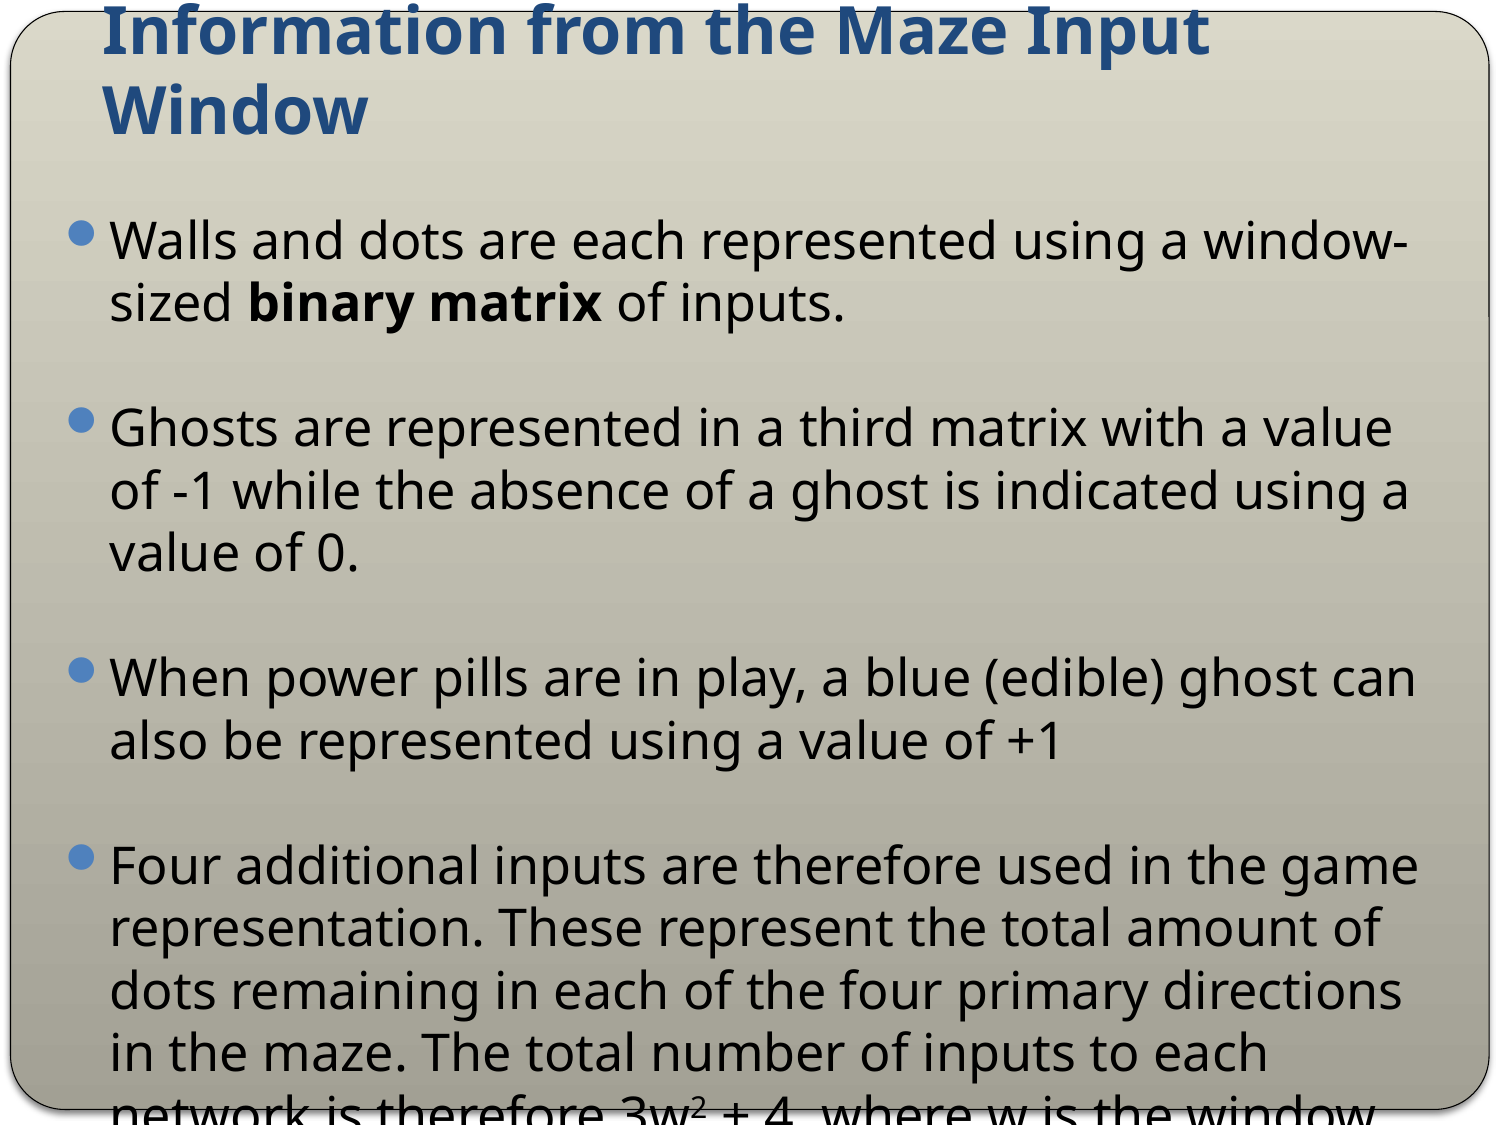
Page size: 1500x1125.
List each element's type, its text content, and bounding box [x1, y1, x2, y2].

list Walls and dots are each represented using a window-sized binary matrix of inputs. Ghosts are represented in a third matrix with a value of -1 while the absence of a ghost is indicated using a value of 0. When power pills are in play, a blue (edible) ghost can also be represented using a value of +1 Four additional inputs are therefore used in the game representation. These represent the total amount of dots remaining in each of the four primary directions in the maze. The total number of inputs to each network is therefore 3w2 + 4, where w is the window height/width. [50, 200, 1463, 1025]
title Information from the Maze Input Window [87, 37, 1363, 163]
